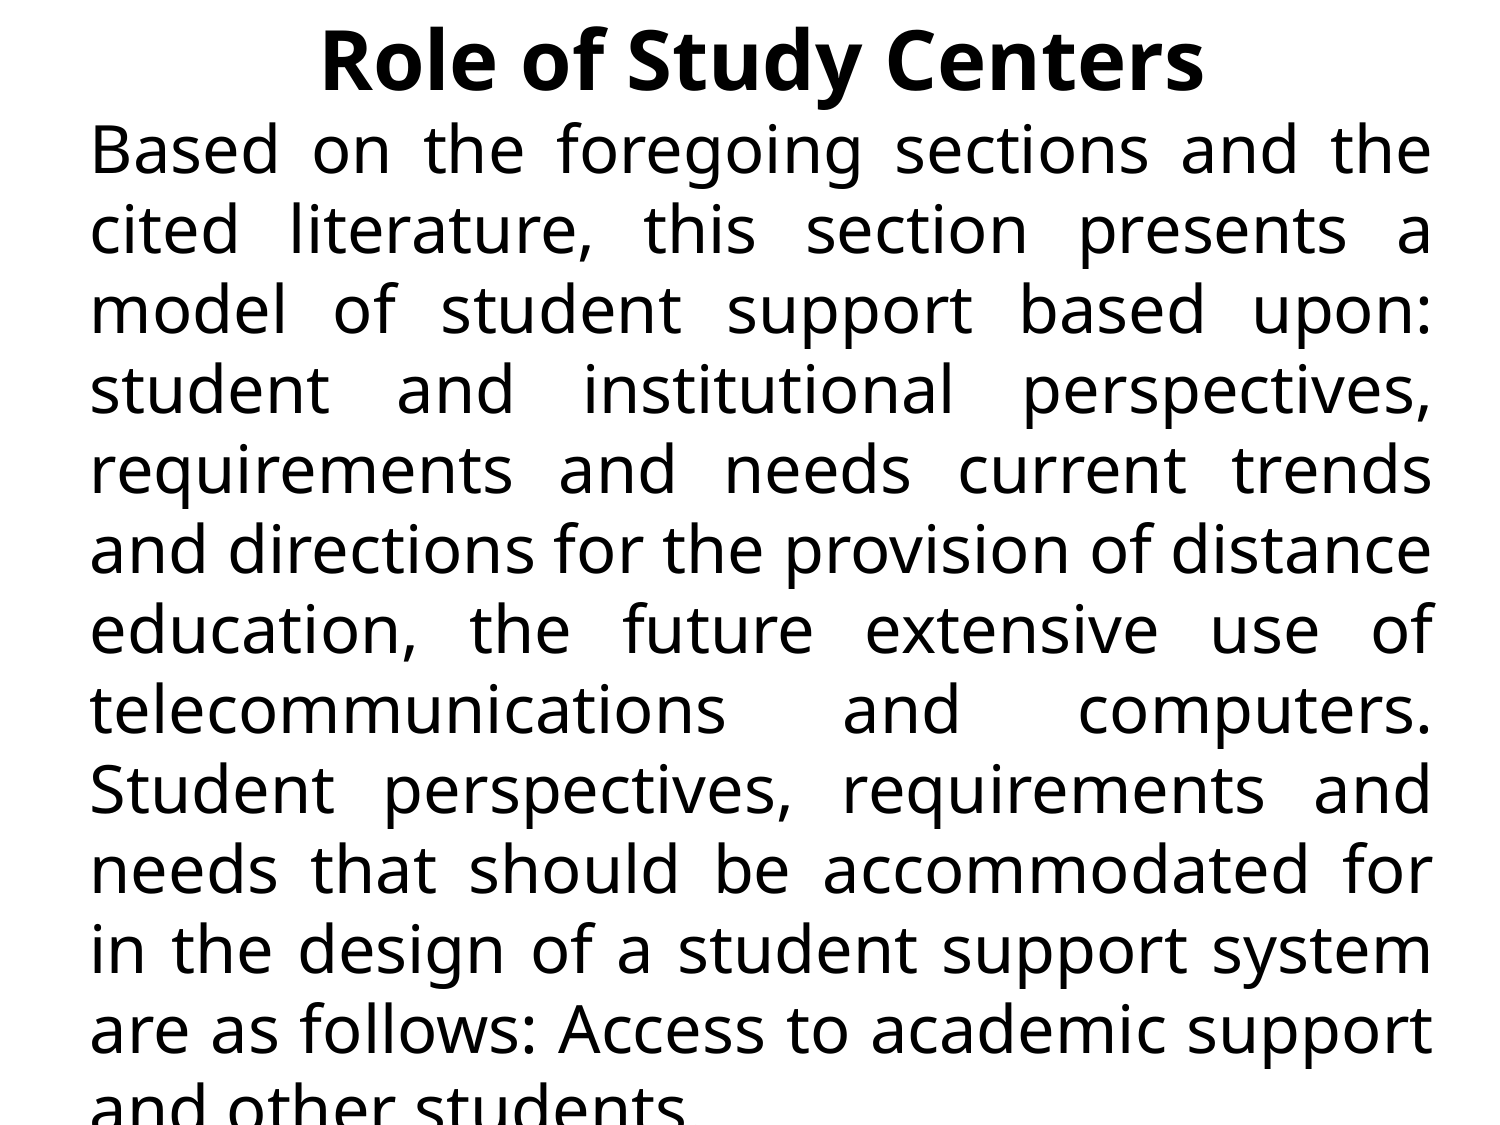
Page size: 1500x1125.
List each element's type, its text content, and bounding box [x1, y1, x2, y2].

text_box [62, 287, 1375, 363]
text_box Role of Study Centers Based on the foregoing sections and the cited literature, this section presents a model of student support based upon: student and institutional perspectives, requirements and needs current trends and directions for the provision of distance education, the future extensive use of telecommunications and computers. Student perspectives, requirements and needs that should be accommodated for in the design of a student support system are as follows: Access to academic support and other students. [75, 0, 1450, 1125]
